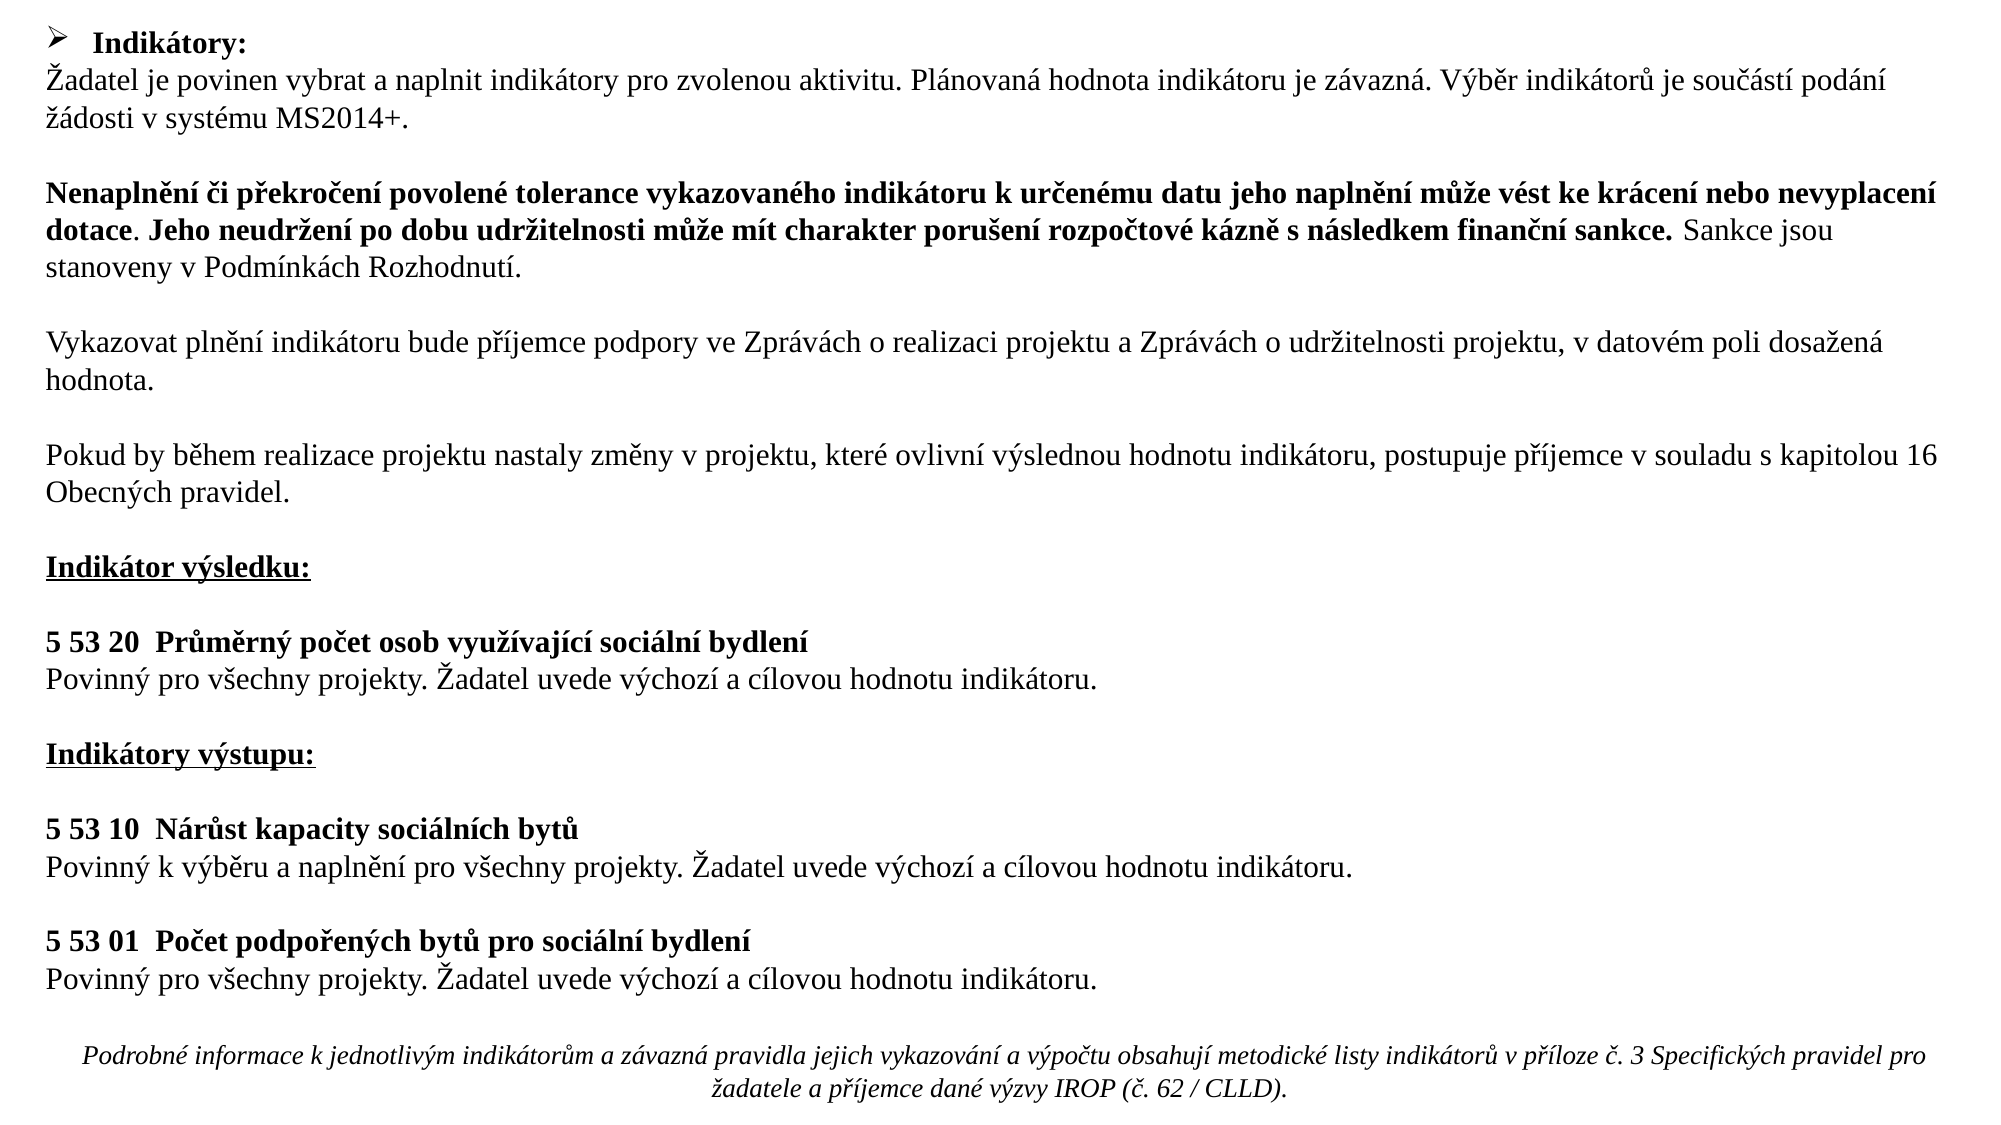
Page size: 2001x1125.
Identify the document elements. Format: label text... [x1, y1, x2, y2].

text_box Indikátory: Žadatel je povinen vybrat a naplnit indikátory pro zvolenou aktivitu. Plánovaná hodnota indikátoru je závazná. Výběr indikátorů je součástí podání žádosti v systému MS2014+. Nenaplnění či překročení povolené tolerance vykazovaného indikátoru k určenému datu jeho naplnění může vést ke krácení nebo nevyplacení dotace. Jeho neudržení po dobu udržitelnosti může mít charakter porušení rozpočtové kázně s následkem finanční sankce. Sankce jsou stanoveny v Podmínkách Rozhodnutí. Vykazovat plnění indikátoru bude příjemce podpory ve Zprávách o realizaci projektu a Zprávách o udržitelnosti projektu, v datovém poli dosažená hodnota. Pokud by během realizace projektu nastaly změny v projektu, které ovlivní výslednou hodnotu indikátoru, postupuje příjemce v souladu s kapitolou 16 Obecných pravidel. Indikátor výsledku: 5 53 20 Průměrný počet osob využívající sociální bydlení Povinný pro všechny projekty. Žadatel uvede výchozí a cílovou hodnotu indikátoru. Indikátory výstupu: 5 53 10 Nárůst kapacity sociálních bytů Povinný k výběru a naplnění pro všechny projekty. Žadatel uvede výchozí a cílovou hodnotu indikátoru. 5 53 01 Počet podpořených bytů pro sociální bydlení Povinný pro všechny projekty. Žadatel uvede výchozí a cílovou hodnotu indikátoru. Podrobné informace k jednotlivým indikátorům a závazná pravidla jejich vykazování a výpočtu obsahují metodické listy indikátorů v příloze č. 3 Specifických pravidel pro žadatele a příjemce dané výzvy IROP (č. 62 / CLLD). [30, 14, 1970, 1111]
